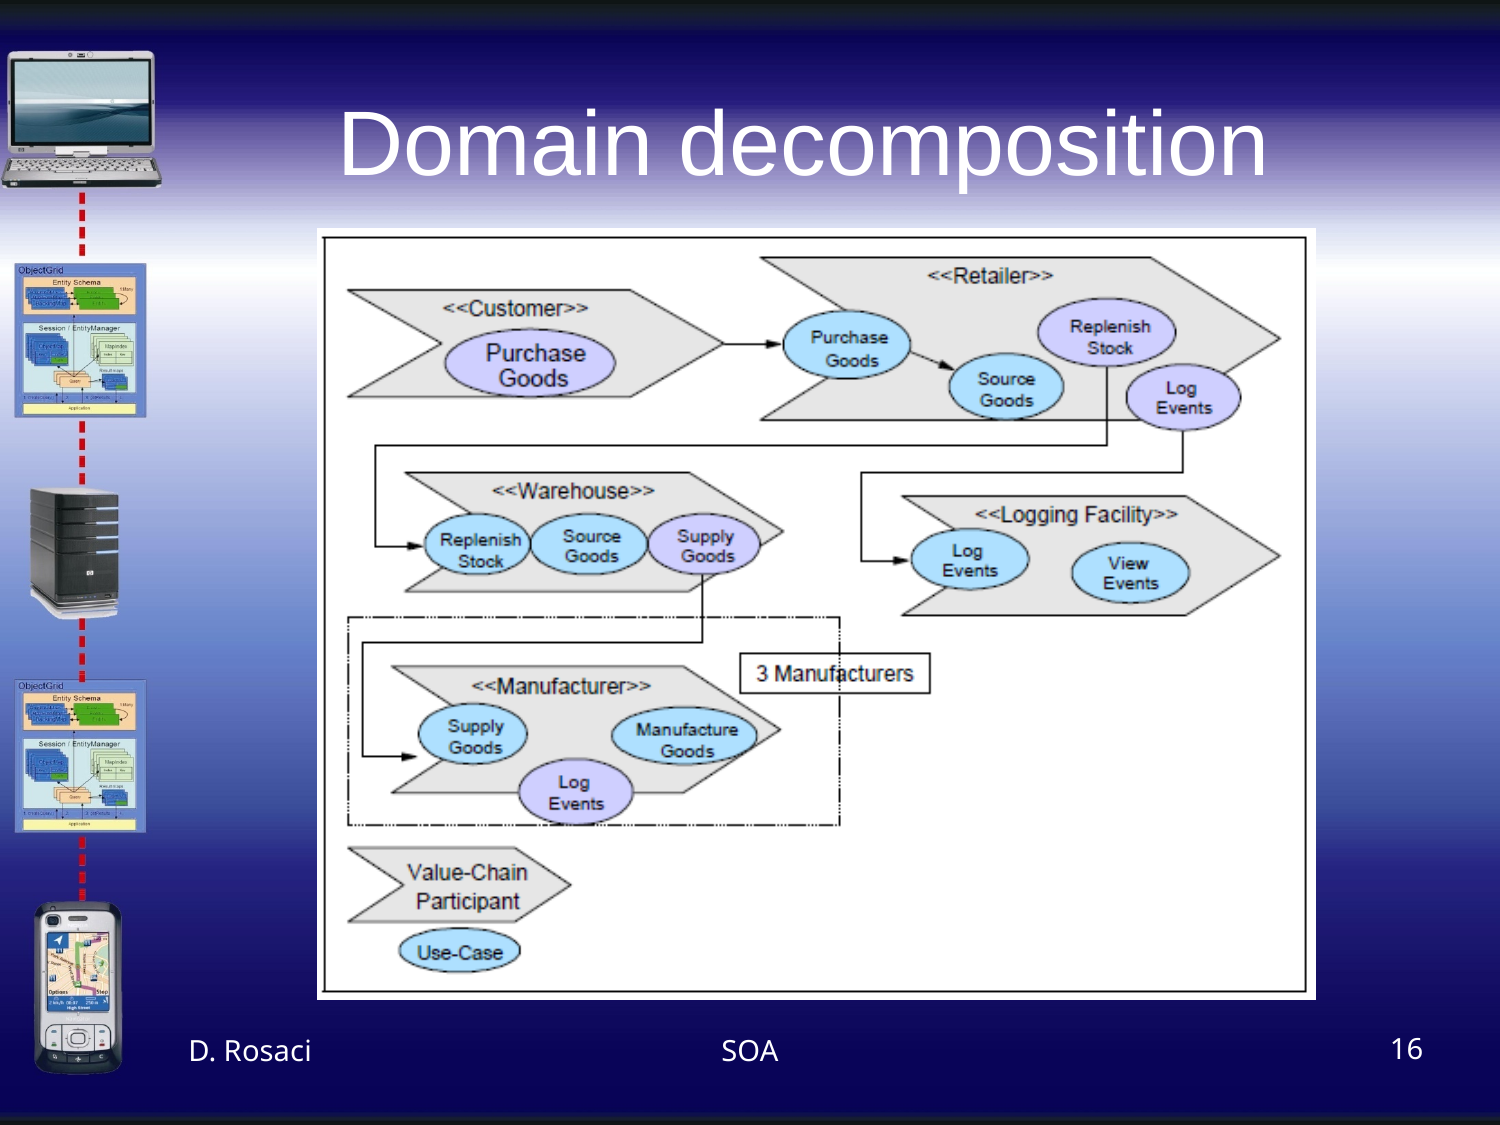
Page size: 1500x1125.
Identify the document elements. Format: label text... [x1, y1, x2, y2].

title Domain decomposition [182, 44, 1426, 233]
footer SOA [512, 1024, 988, 1103]
picture [0, 0, 1500, 1125]
slide_number D. Rosaci [74, 1024, 426, 1103]
